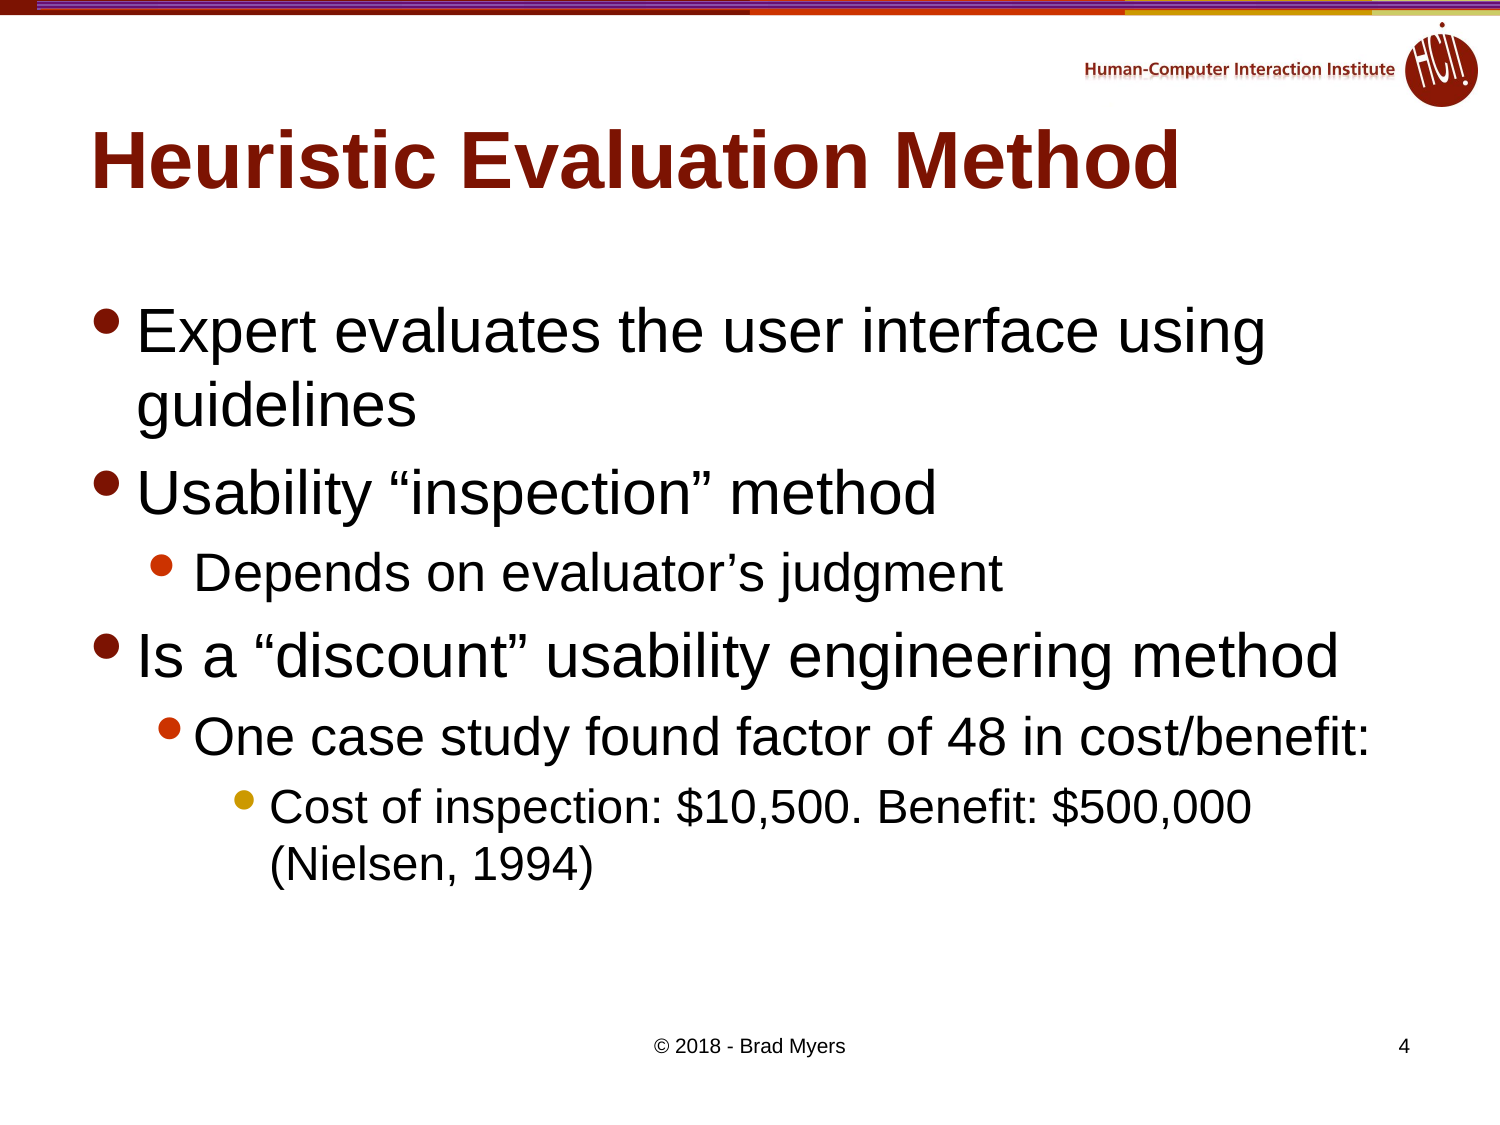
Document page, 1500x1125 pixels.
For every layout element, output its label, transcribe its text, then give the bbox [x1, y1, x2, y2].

footer © 2018 - Brad Myers [512, 1024, 988, 1101]
slide_number 4 [1074, 1024, 1426, 1101]
title Heuristic Evaluation Method [74, 19, 1313, 213]
picture [1313, 22, 1478, 107]
picture [37, 1, 1500, 10]
list Expert evaluates the user interface using guidelines Usability “inspection” method Depends on evaluator’s judgment Is a “discount” usability engineering method One case study found factor of 48 in cost/benefit: Cost of inspection: $10,500. Benefit: $500,000 (Nielsen, 1994) [74, 281, 1426, 1006]
